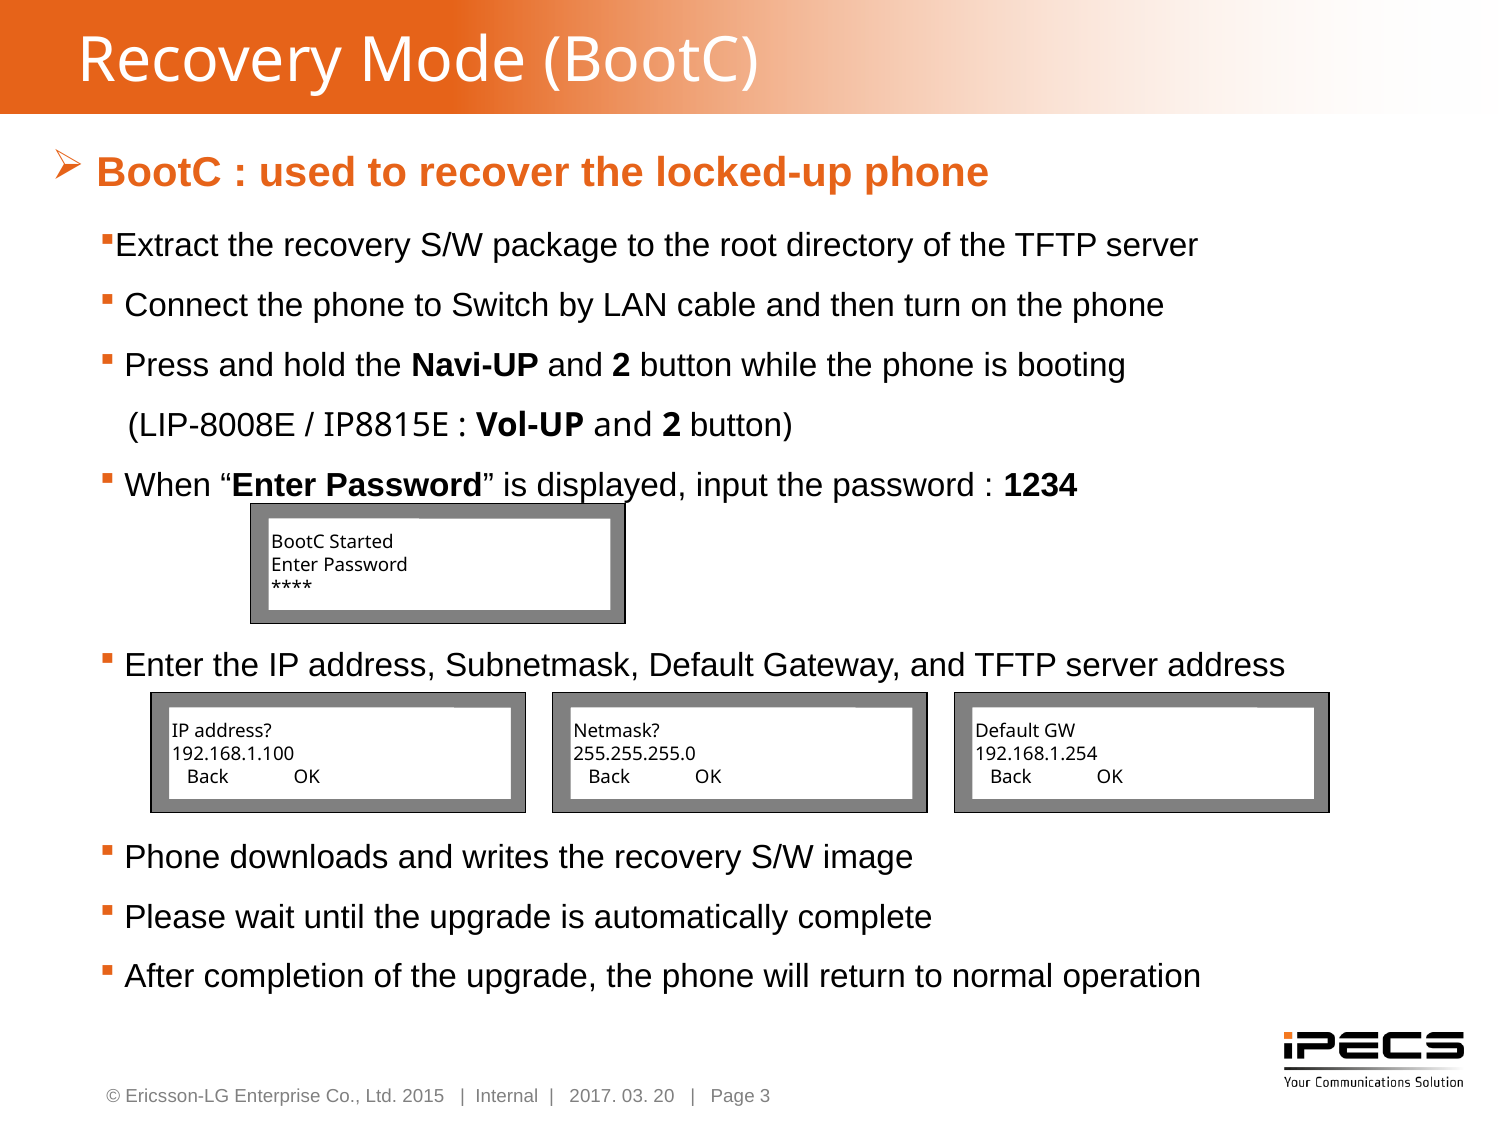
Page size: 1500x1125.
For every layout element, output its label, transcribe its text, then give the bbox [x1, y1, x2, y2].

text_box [150, 692, 526, 813]
text_box Extract the recovery S/W package to the root directory of the TFTP server Connect the phone to Switch by LAN cable and then turn on the phone Press and hold the Navi-UP and 2 button while the phone is booting (LIP-8008E / IP8815E : Vol-UP and 2 button) When “Enter Password” is displayed, input the password : 1234 Enter the IP address, Subnetmask, Default Gateway, and TFTP server address Phone downloads and writes the recovery S/W image Please wait until the upgrade is automatically complete After completion of the upgrade, the phone will return to normal operation [85, 196, 1456, 1002]
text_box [954, 692, 1330, 813]
picture [1284, 1032, 1464, 1087]
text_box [250, 503, 626, 624]
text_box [552, 692, 928, 813]
list Recovery Mode (BootC) [0, 0, 1500, 114]
text_box BootC : used to recover the locked-up phone [38, 137, 1034, 209]
